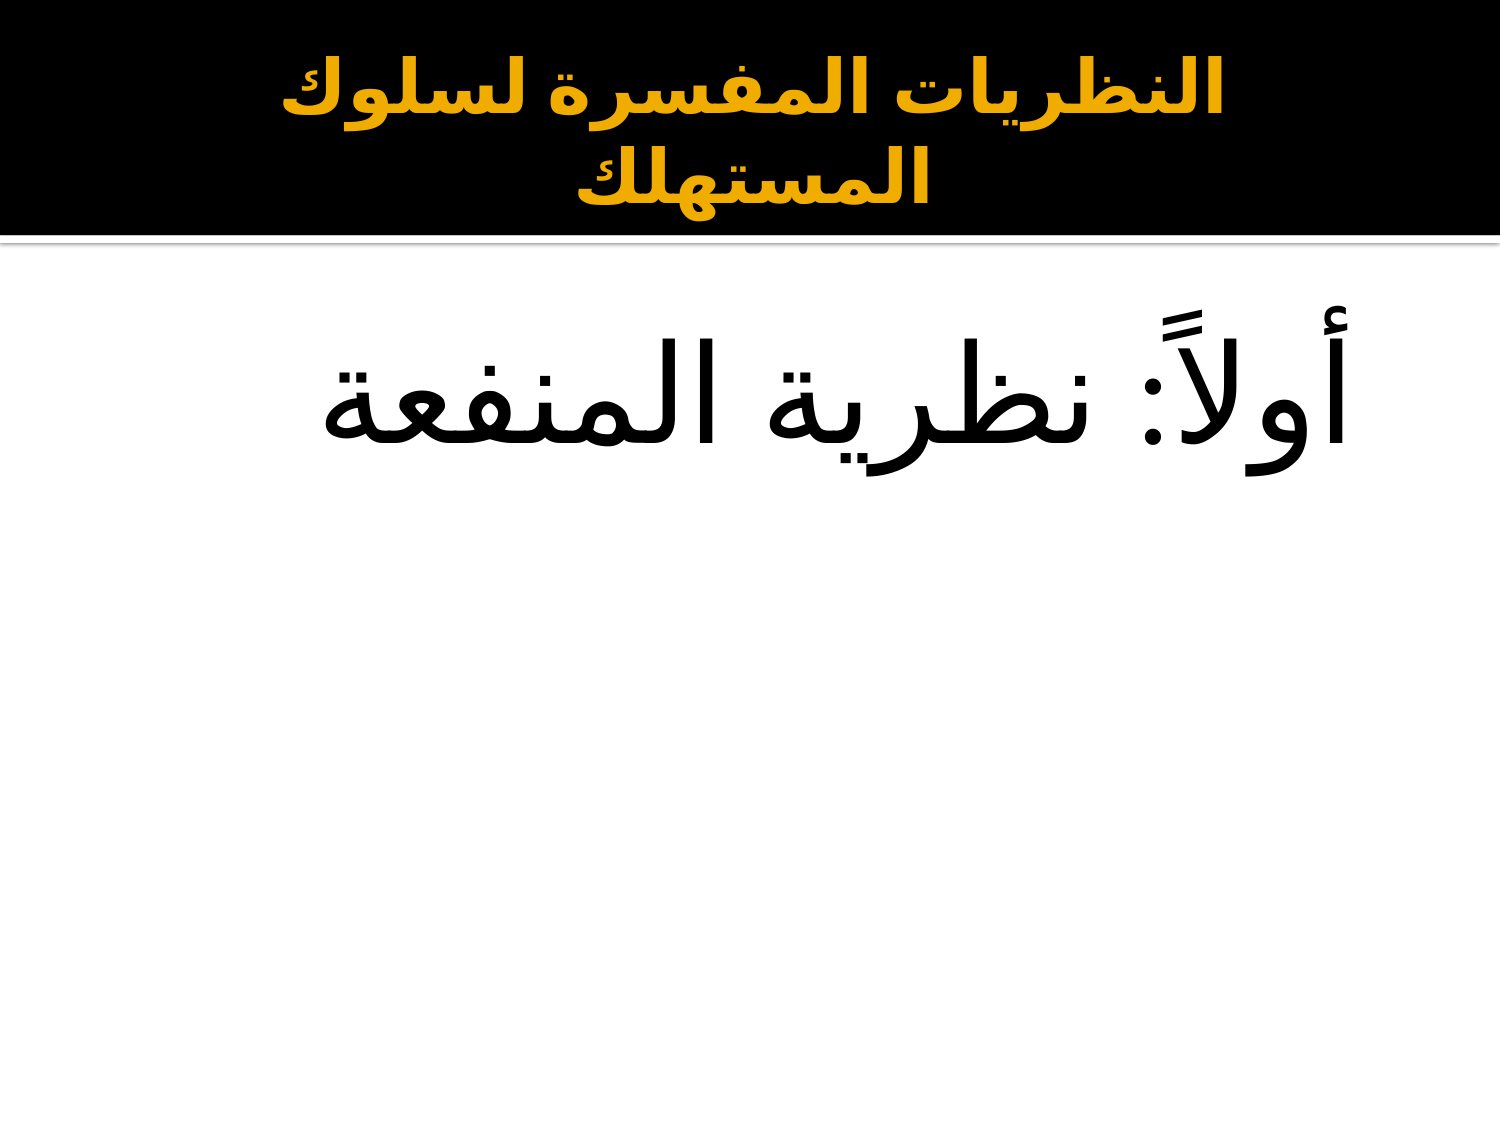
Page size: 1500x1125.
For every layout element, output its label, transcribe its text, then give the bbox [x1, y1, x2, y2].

title النظريات المفسرة لسلوك المستهلك [75, 25, 1425, 231]
list أولاً: نظرية المنفعة [75, 291, 1425, 1050]
